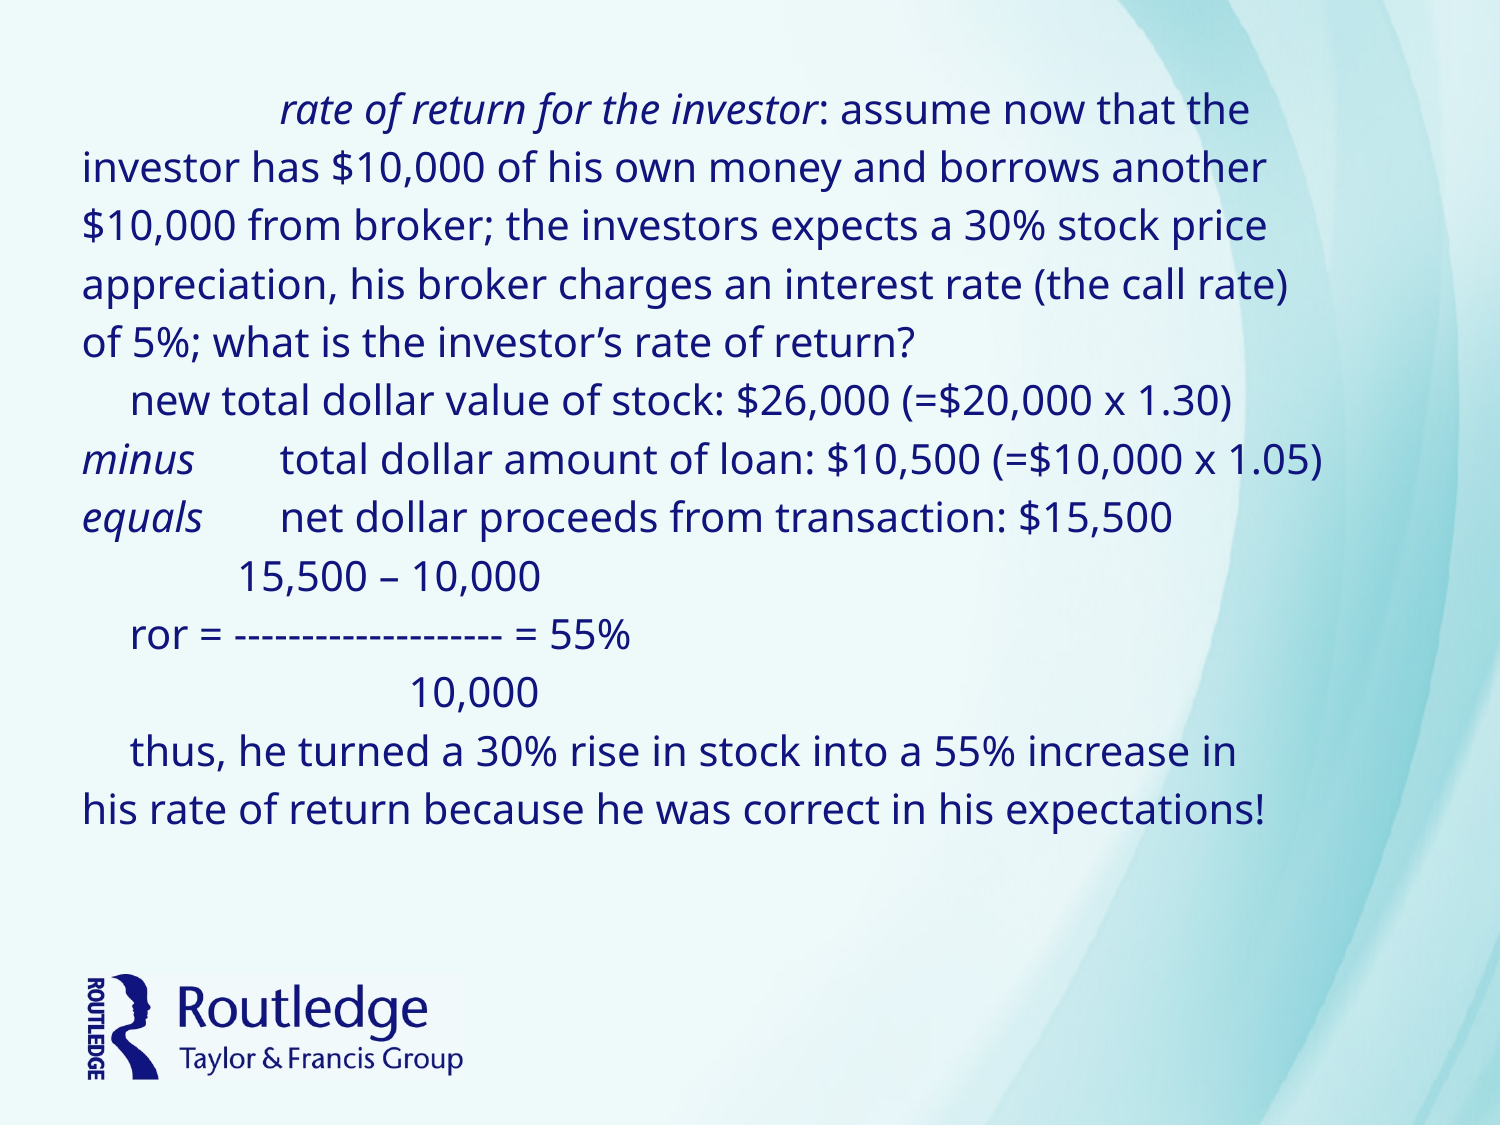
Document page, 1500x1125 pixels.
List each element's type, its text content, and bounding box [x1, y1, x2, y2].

picture [0, 0, 1500, 1125]
list rate of return for the investor: assume now that the investor has $10,000 of his own money and borrows another $10,000 from broker; the investors expects a 30% stock price appreciation, his broker charges an interest rate (the call rate) of 5%; what is the investor’s rate of return? new total dollar value of stock: $26,000 (=$20,000 x 1.30) minus total dollar amount of loan: $10,500 (=$10,000 x 1.05) equals net dollar proceeds from transaction: $15,500 15,500 – 10,000 ror = -------------------- = 55% 10,000 thus, he turned a 30% rise in stock into a 55% increase in his rate of return because he was correct in his expectations! [66, 74, 1451, 951]
